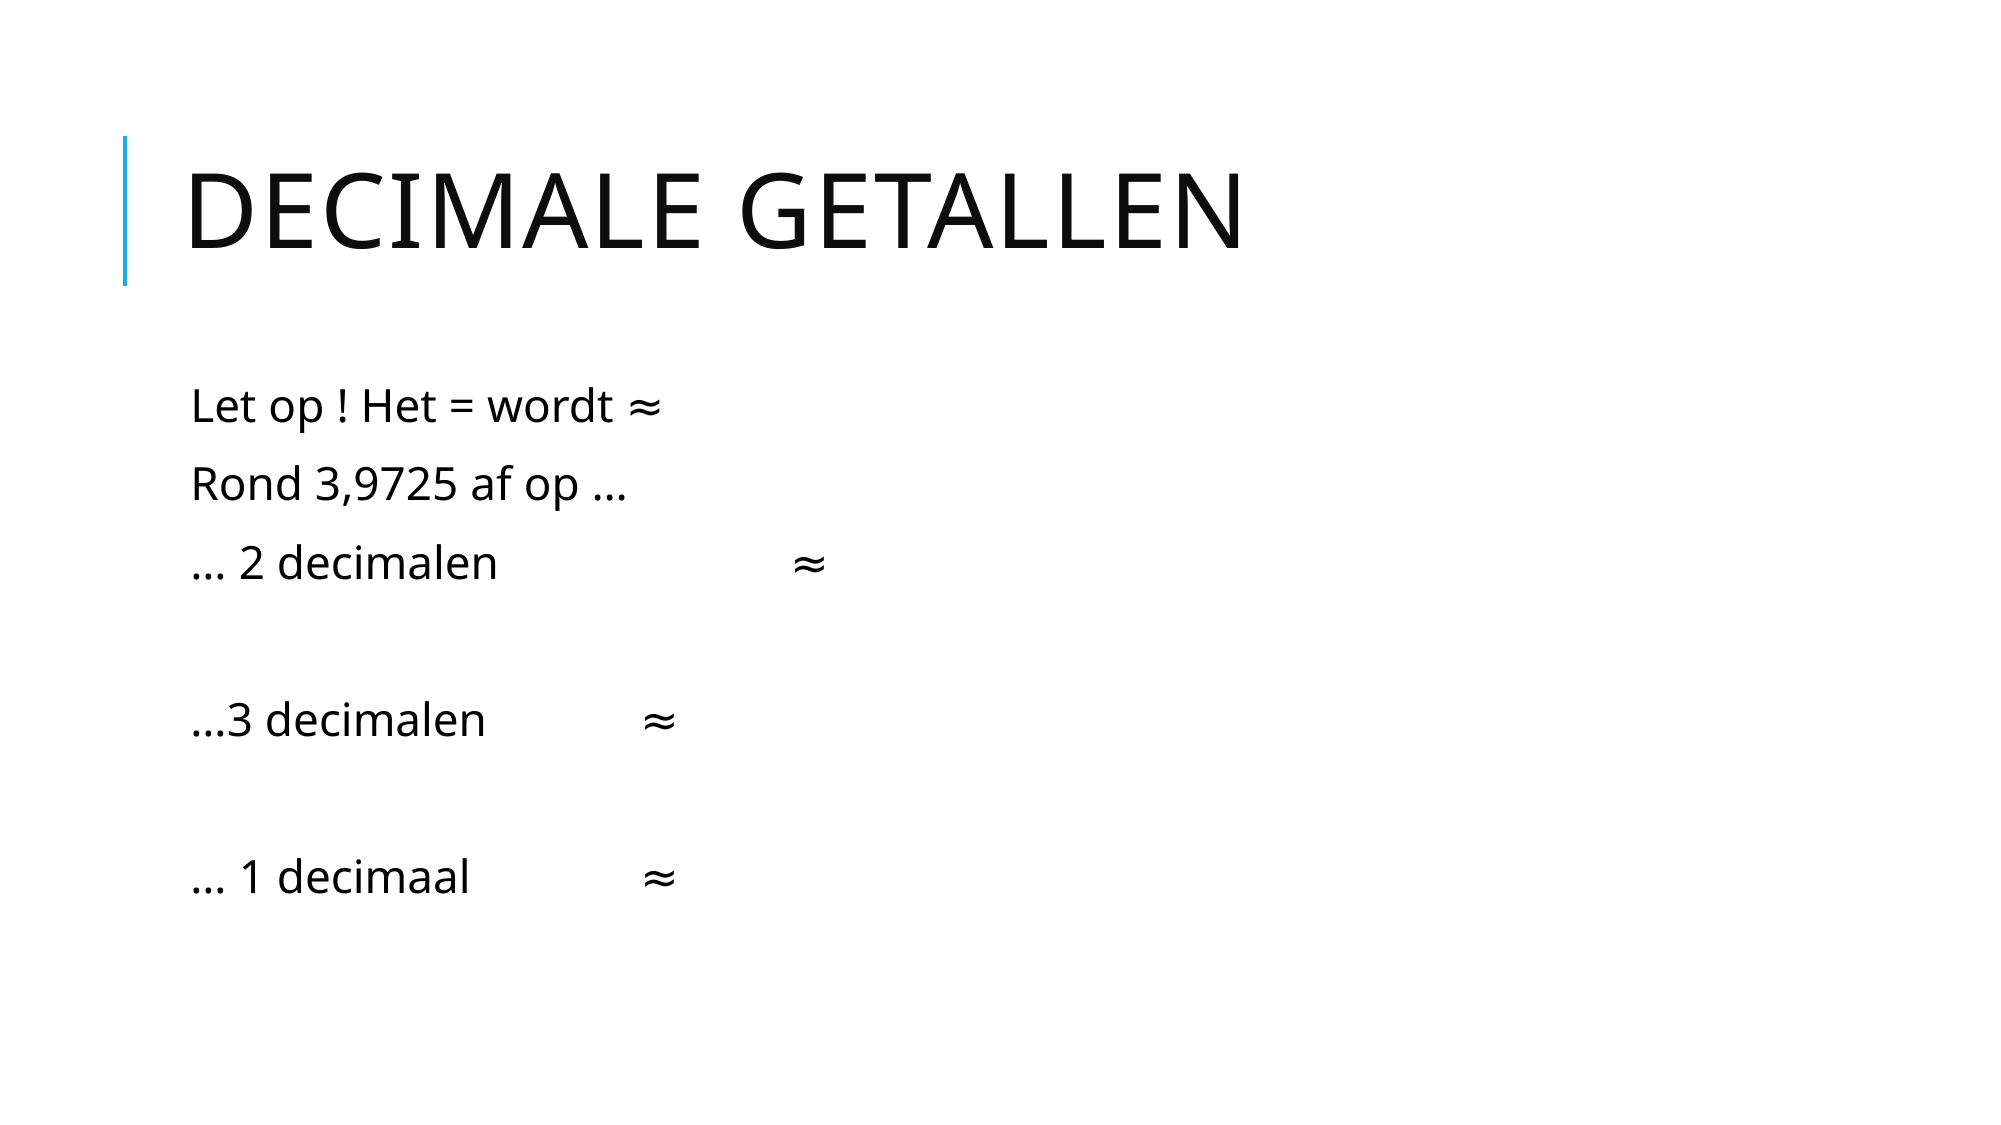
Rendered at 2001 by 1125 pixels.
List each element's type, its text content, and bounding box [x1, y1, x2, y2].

list Let op ! Het = wordt ≈ Rond 3,9725 af op … … 2 decimalen ≈ …3 decimalen ≈ … 1 decimaal ≈ [168, 375, 1763, 1035]
title Decimale getallen [168, 96, 1763, 342]
